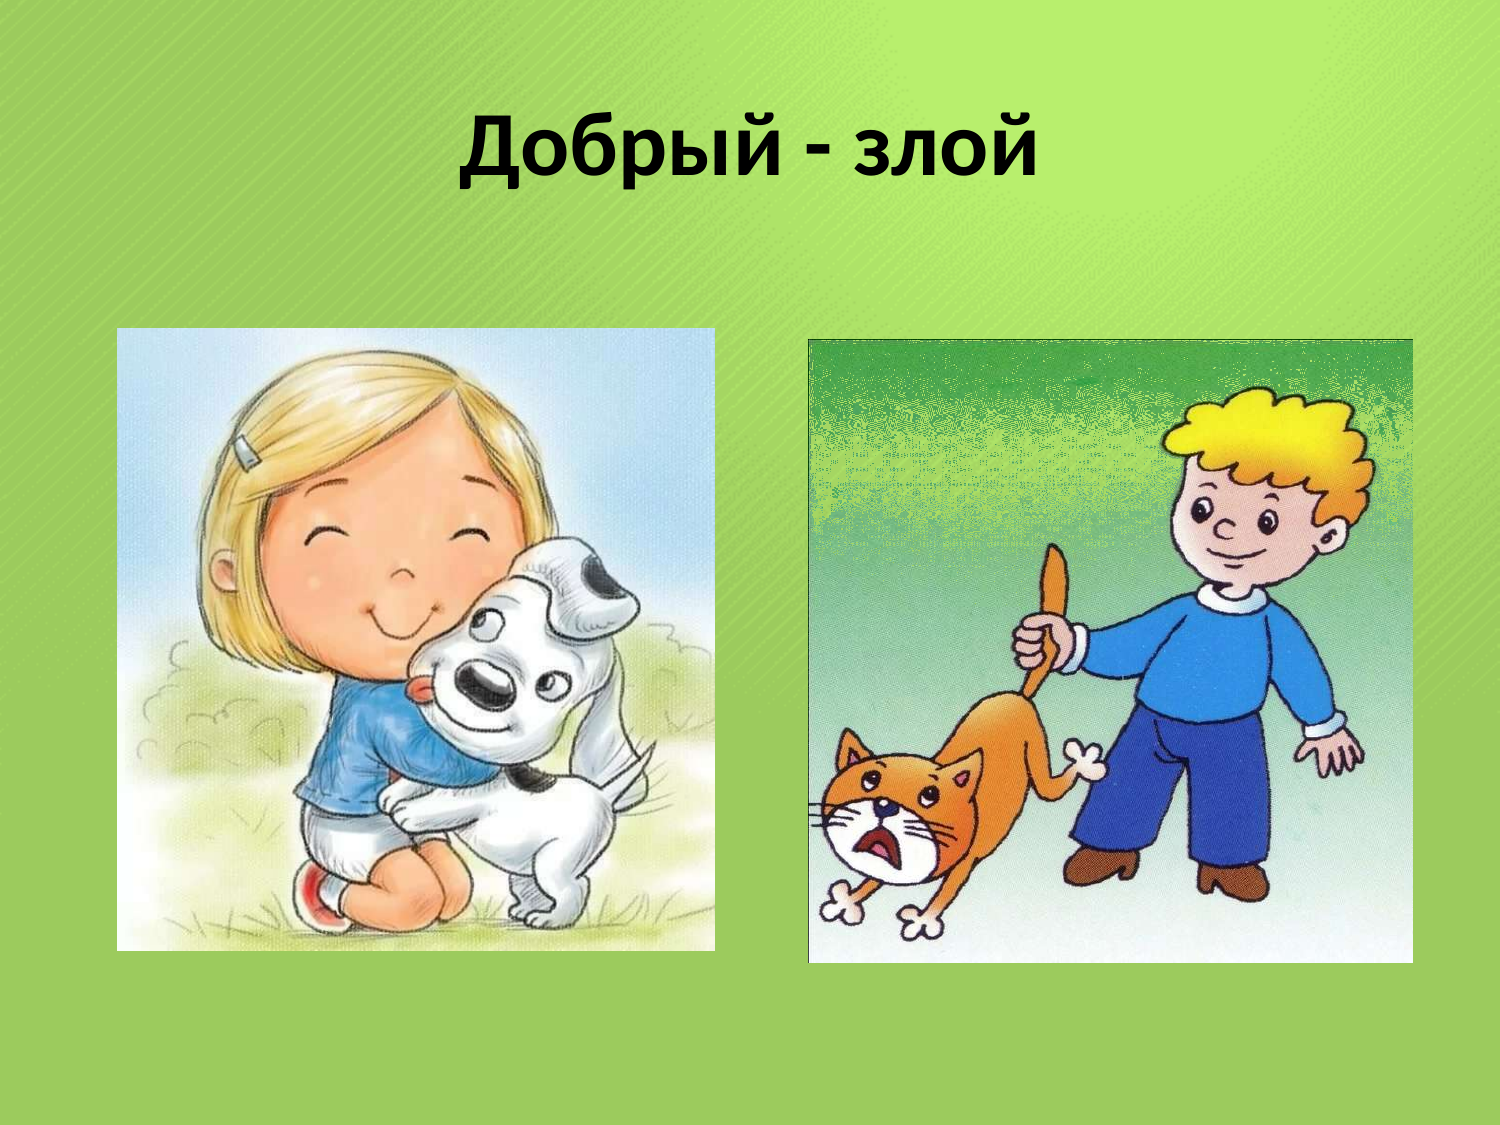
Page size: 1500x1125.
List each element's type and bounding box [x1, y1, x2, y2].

picture [116, 327, 715, 952]
list [0, 0, 1500, 1125]
picture [808, 339, 1414, 964]
